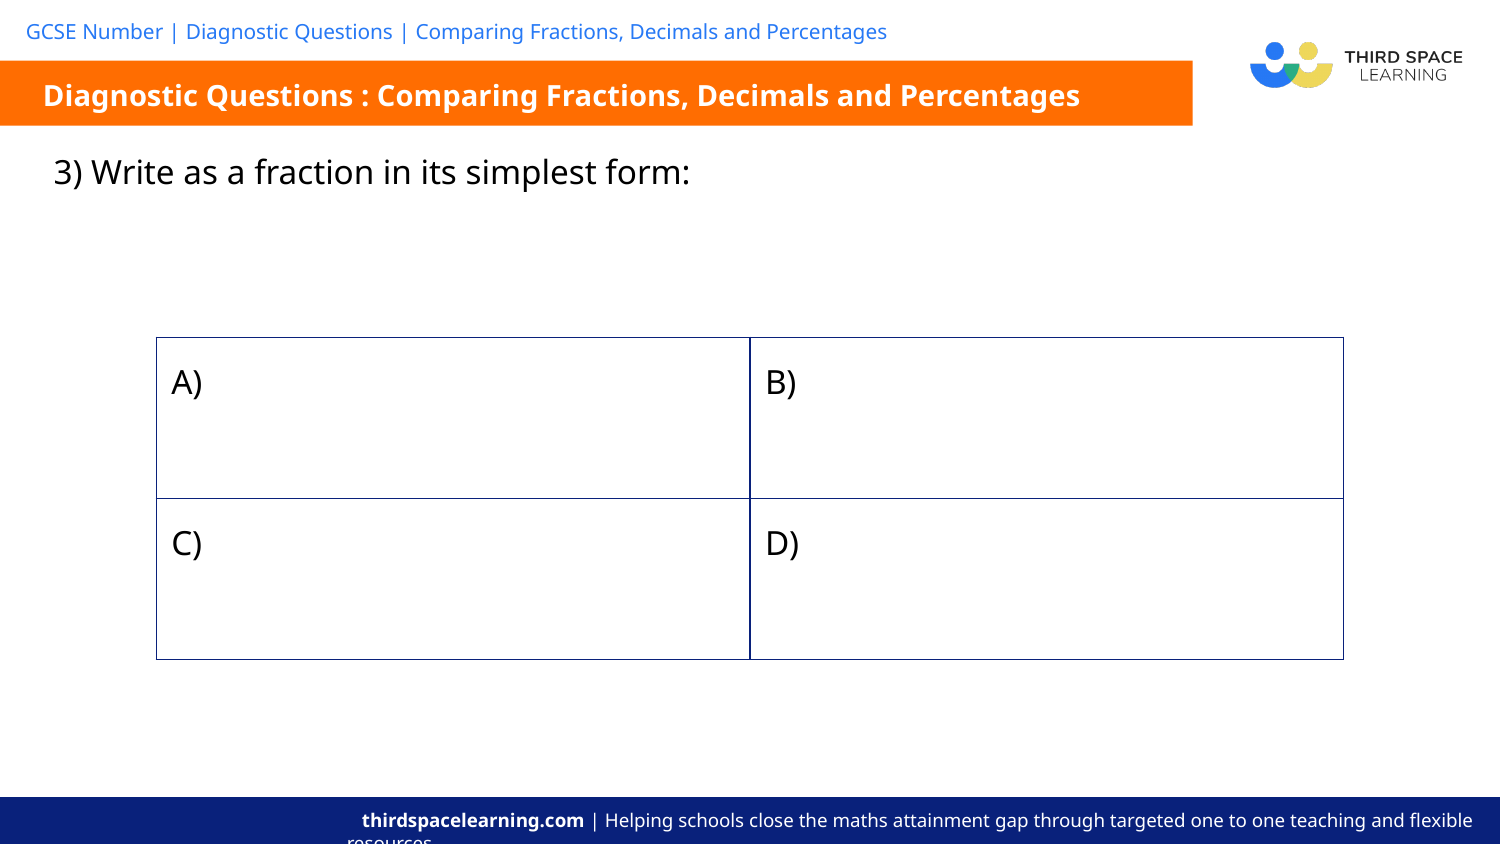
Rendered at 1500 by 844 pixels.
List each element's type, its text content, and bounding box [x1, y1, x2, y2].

picture [1250, 33, 1465, 99]
text_box Diagnostic Questions : Comparing Fractions, Decimals and Percentages [27, 61, 1189, 127]
